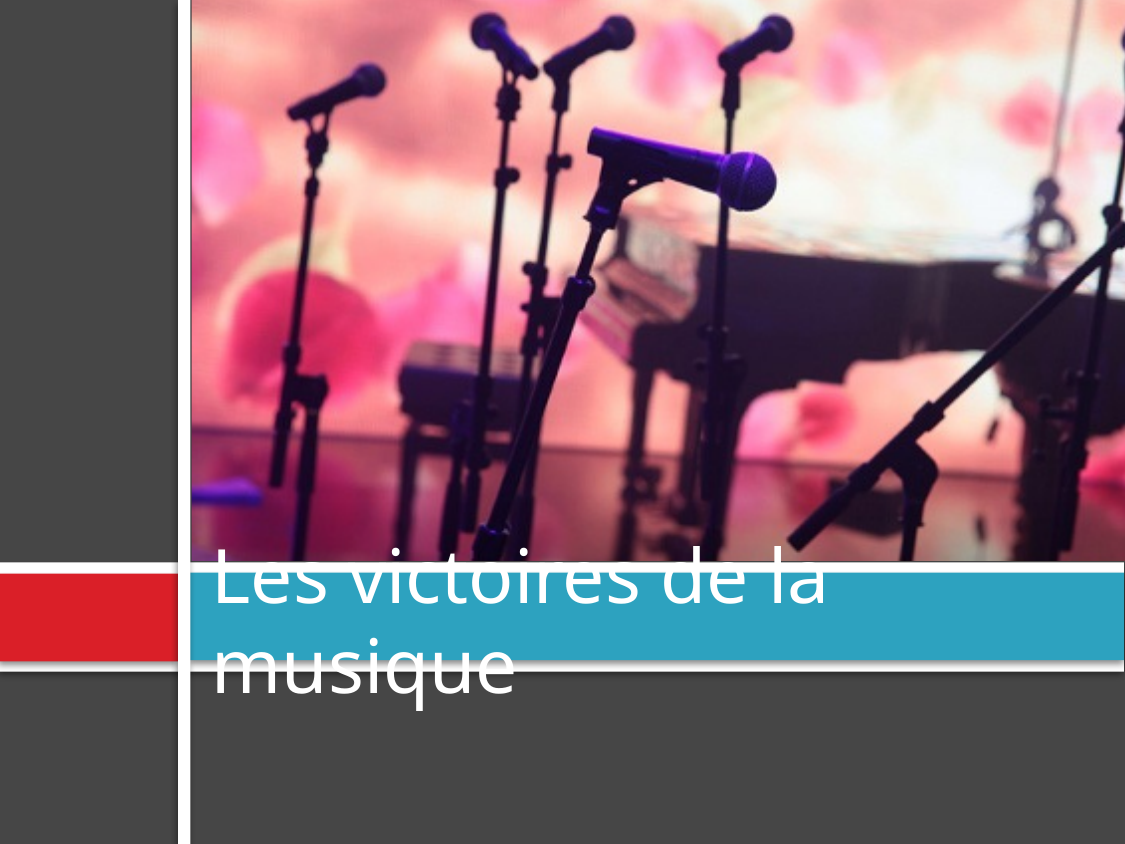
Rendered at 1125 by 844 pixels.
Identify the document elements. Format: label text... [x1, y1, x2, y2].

title Les victoires de la musique [196, 581, 1097, 657]
picture [191, 0, 1125, 562]
